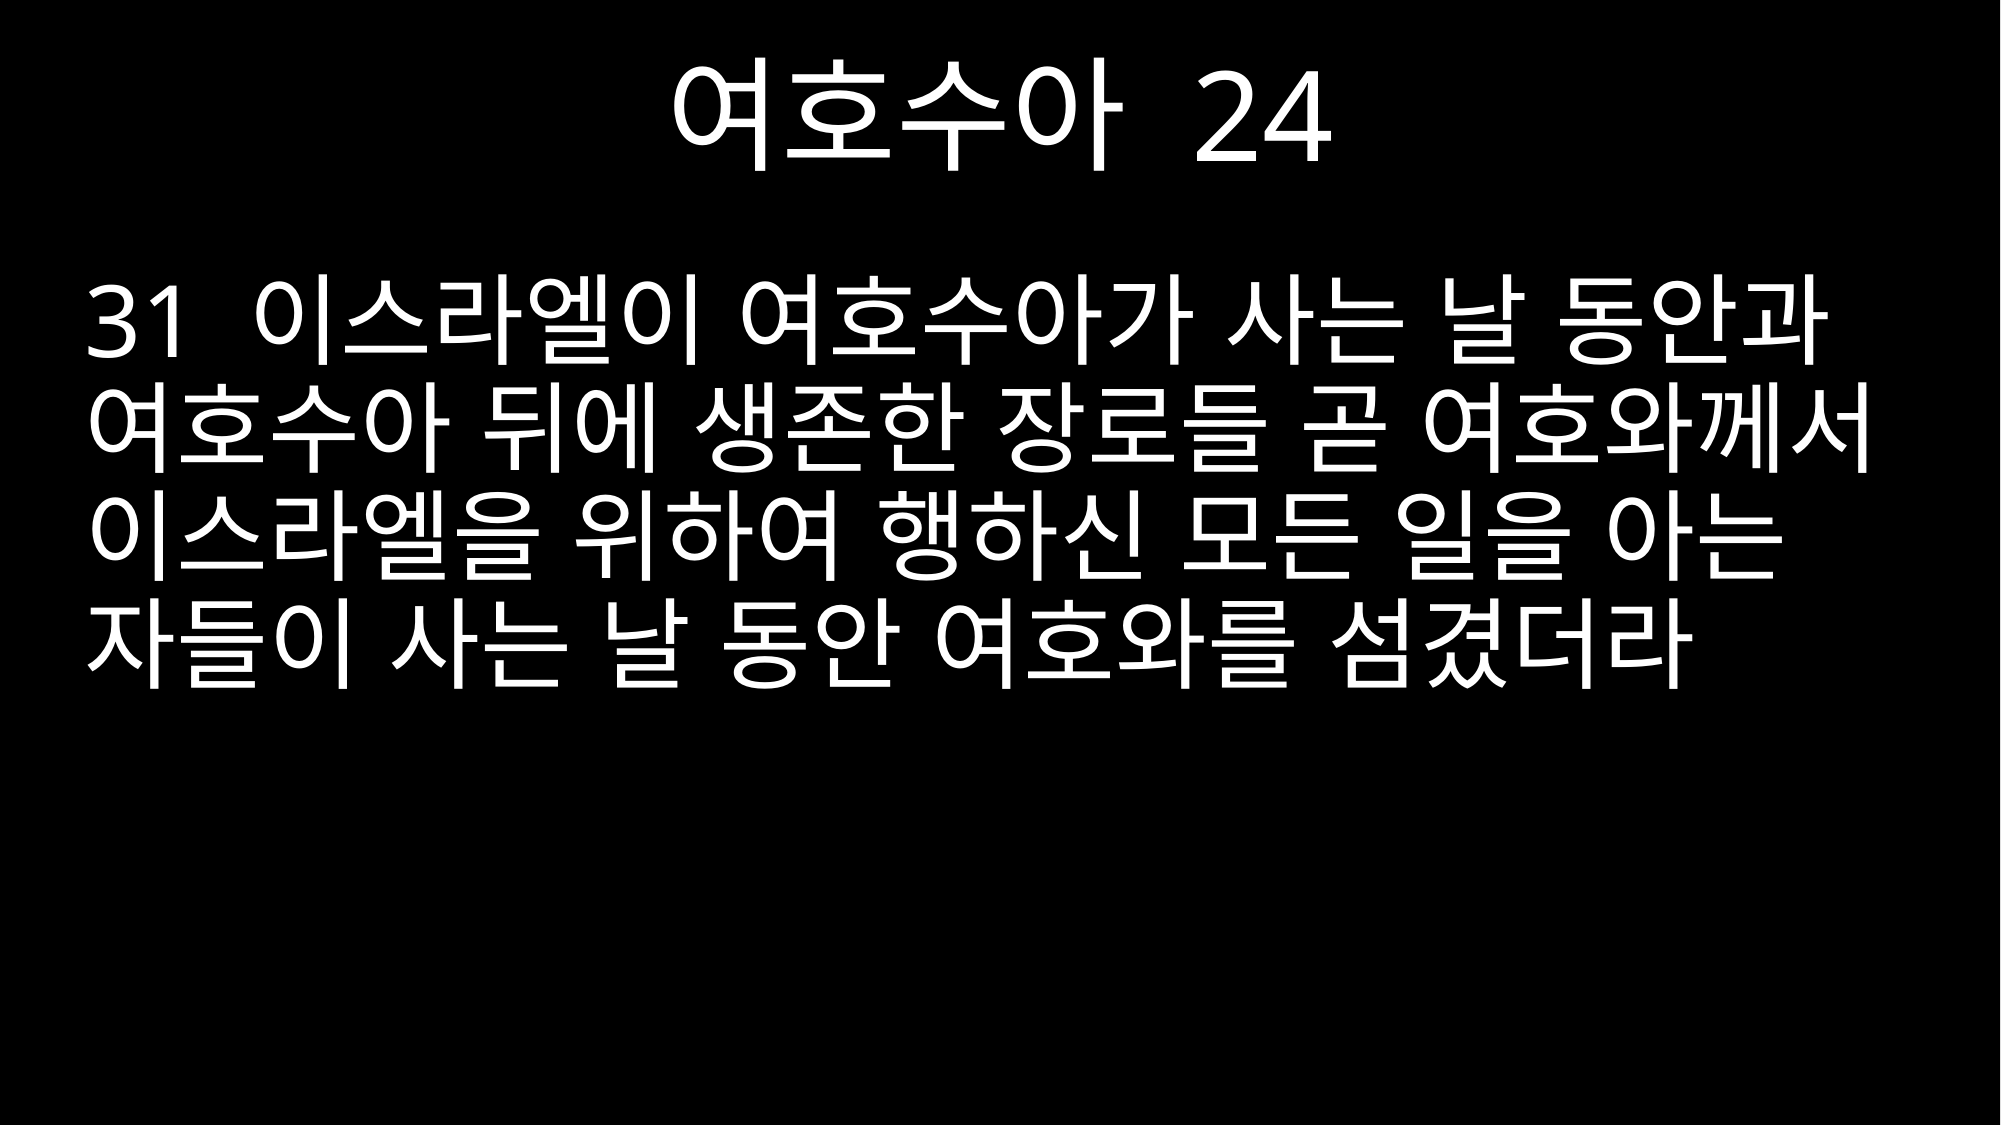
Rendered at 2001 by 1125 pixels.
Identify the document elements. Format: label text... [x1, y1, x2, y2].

picture [0, 0, 2001, 1125]
footer 여호수아 24 [0, 32, 2000, 192]
list 31 이스라엘이 여호수아가 사는 날 동안과 여호수아 뒤에 생존한 장로들 곧 여호와께서 이스라엘을 위하여 행하신 모든 일을 아는 자들이 사는 날 동안 여호와를 섬겼더라 [69, 263, 1953, 423]
